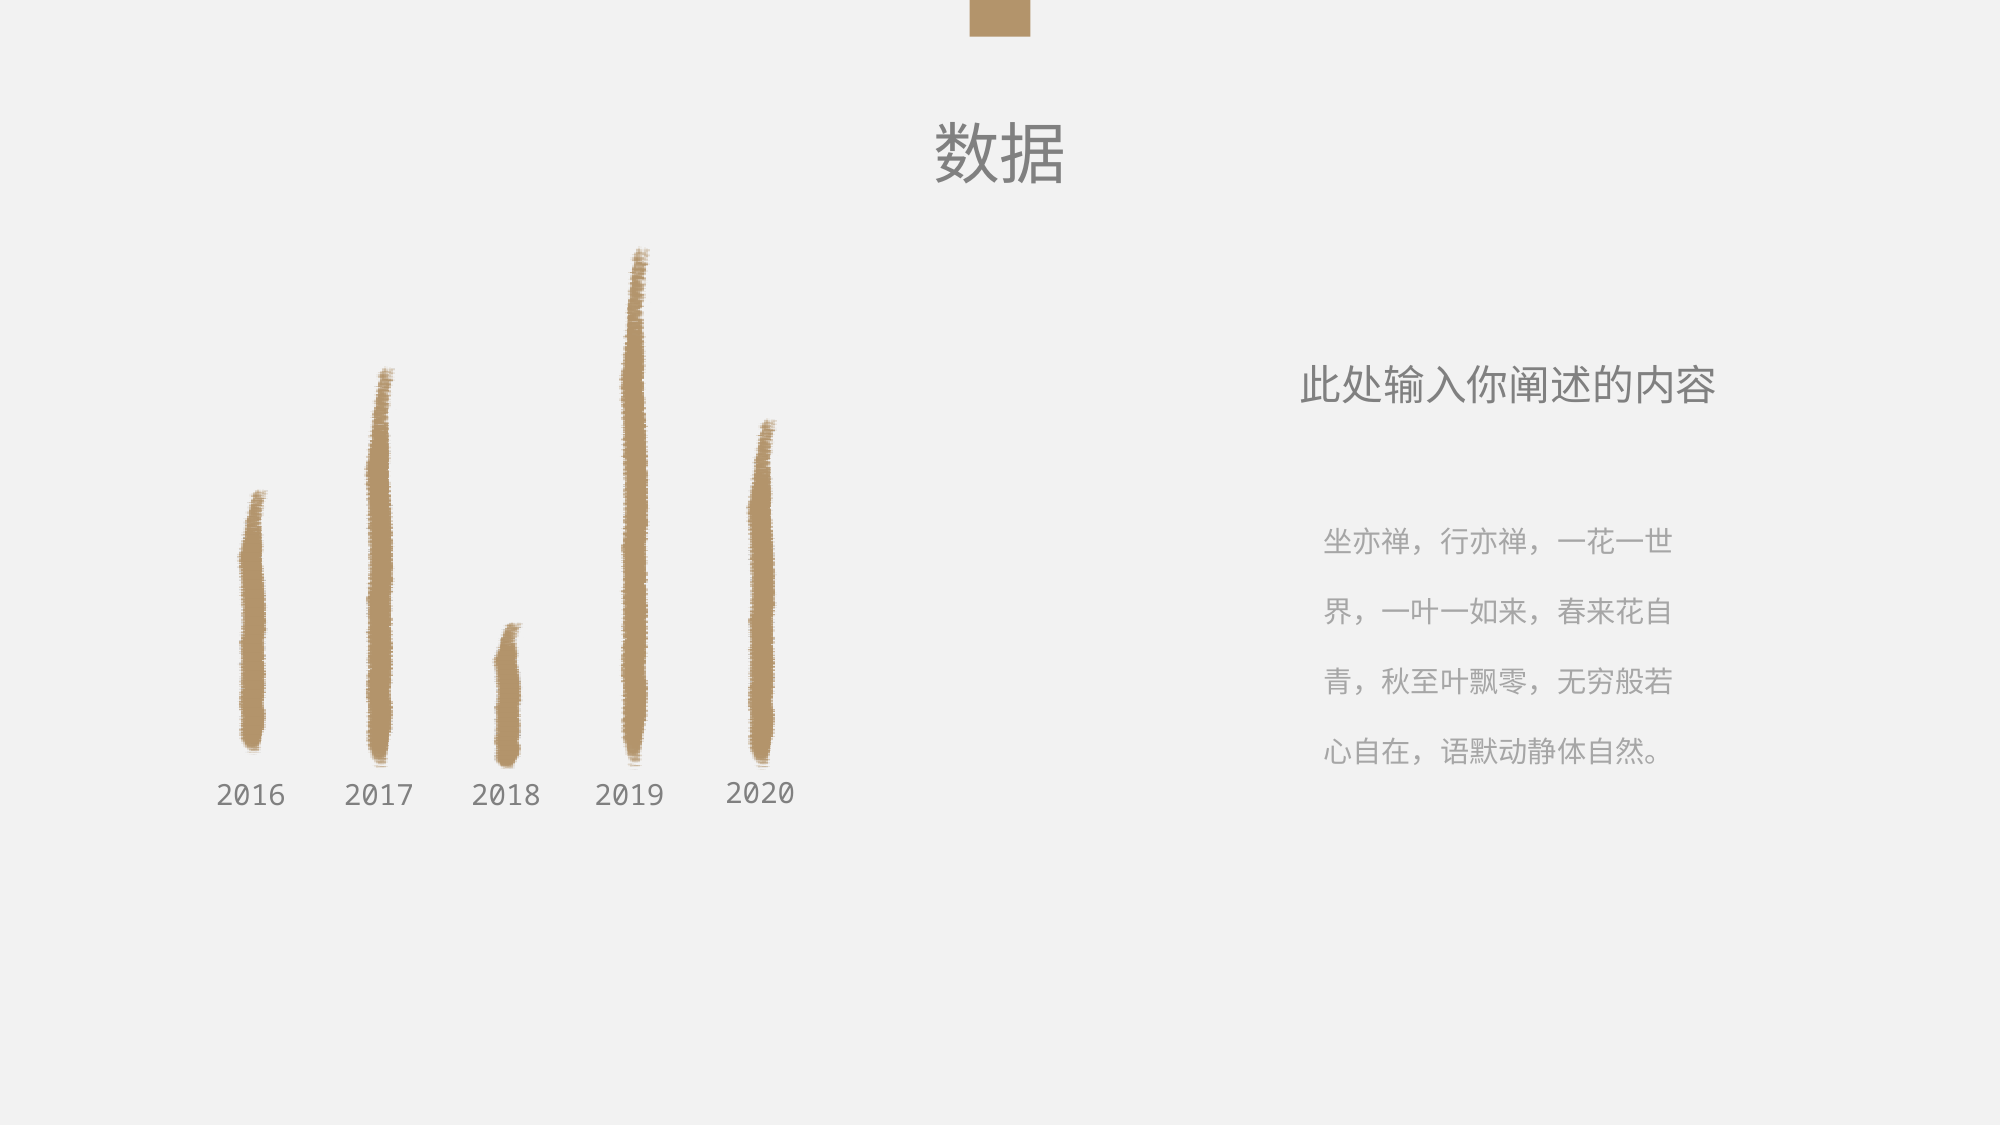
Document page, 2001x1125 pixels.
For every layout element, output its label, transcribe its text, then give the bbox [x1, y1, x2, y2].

picture [741, 418, 779, 770]
text_box 坐亦禅，行亦禅，一花一世界，一叶一如来，春来花自青，秋至叶飘零，无穷般若心自在，语默动静体自然。 [1308, 481, 1710, 776]
text_box 此处输入你阐述的内容 [1285, 326, 1733, 417]
picture [614, 246, 652, 770]
text_box 2016 [201, 769, 301, 819]
picture [233, 489, 271, 755]
text_box 2018 [456, 769, 556, 819]
text_box 2017 [329, 769, 429, 819]
text_box 2019 [579, 769, 680, 819]
picture [360, 366, 398, 770]
text_box [969, 0, 1031, 38]
text_box 2020 [710, 766, 810, 817]
text_box 数据 [918, 104, 1082, 200]
picture [487, 622, 525, 770]
